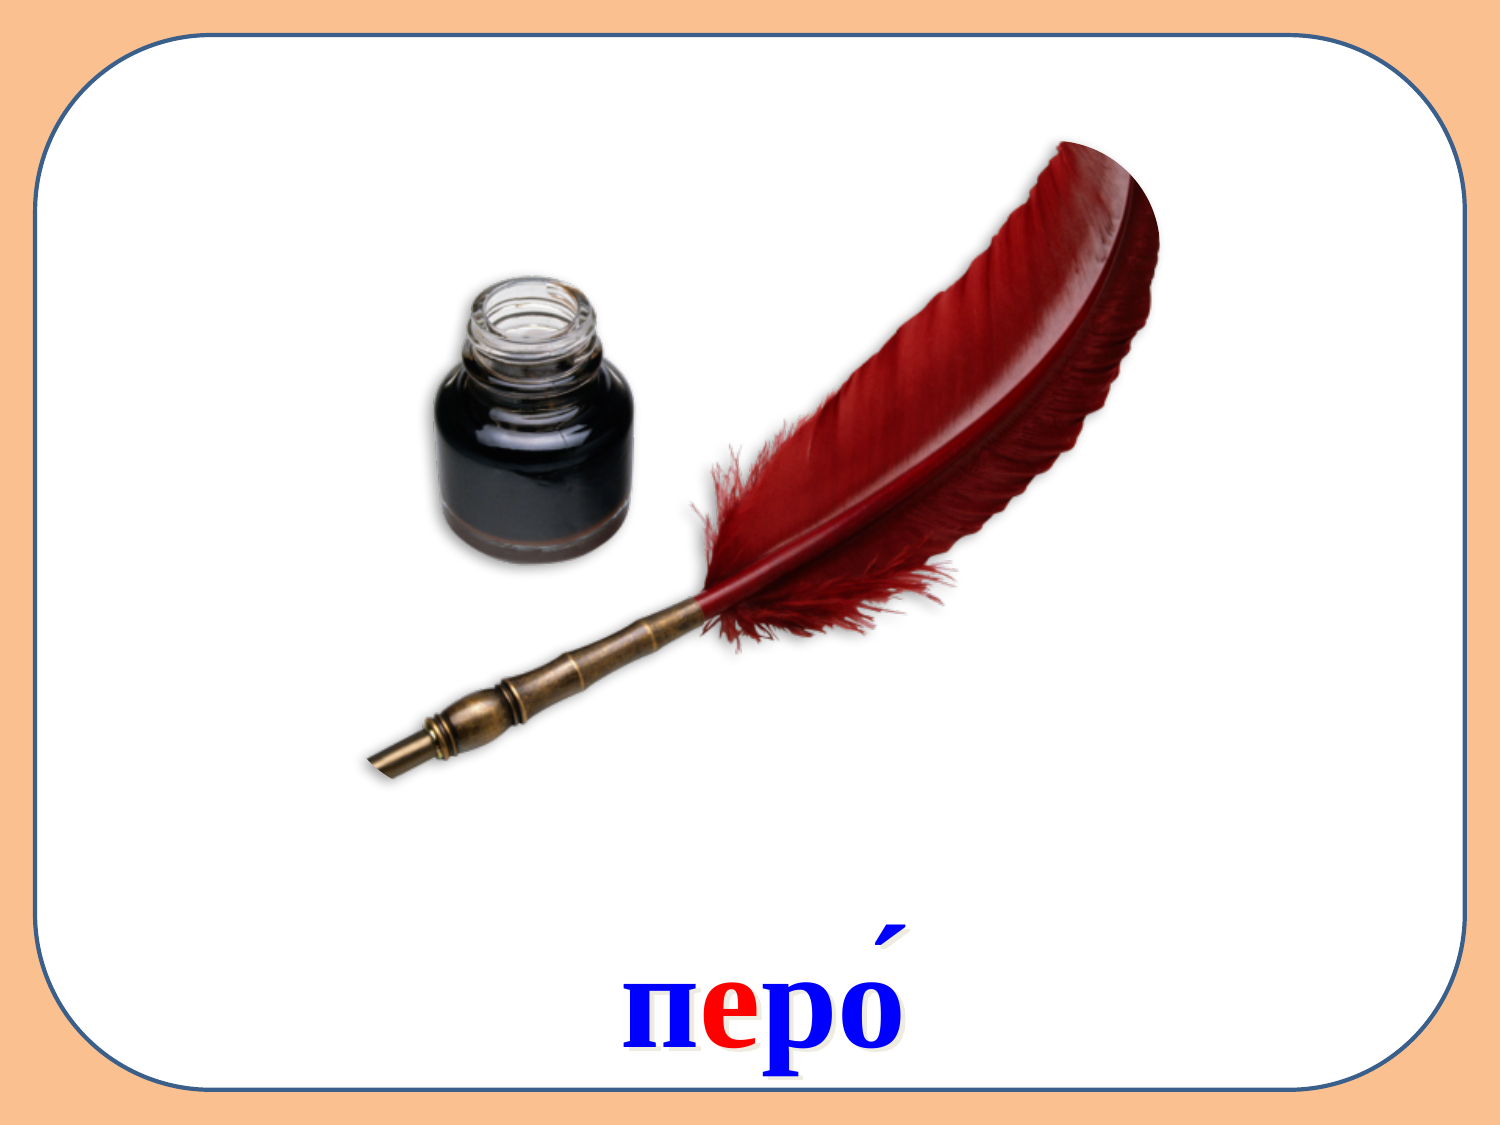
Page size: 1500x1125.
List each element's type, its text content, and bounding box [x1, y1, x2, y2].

picture [336, 140, 1161, 794]
text_box перо́ [88, 902, 1439, 1090]
text_box [32, 32, 1467, 1043]
